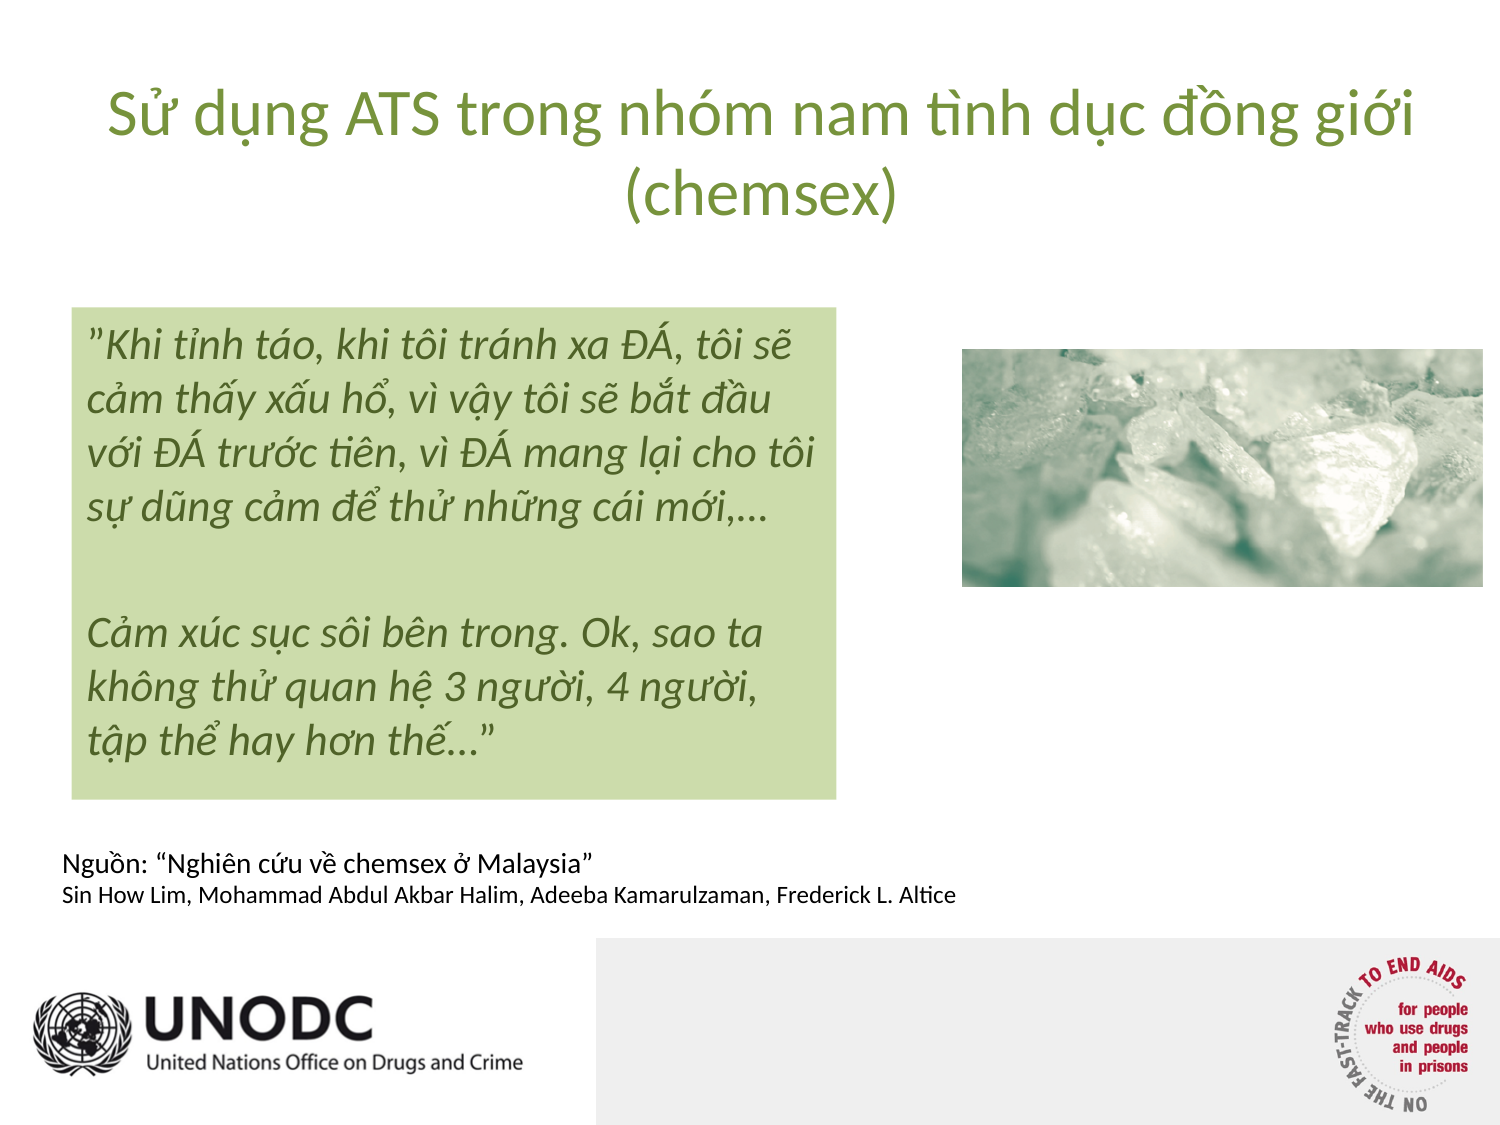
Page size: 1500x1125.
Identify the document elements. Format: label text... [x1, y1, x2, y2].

picture [962, 349, 1483, 588]
list ”Khi tỉnh táo, khi tôi tránh xa ĐÁ, tôi sẽ cảm thấy xấu hổ, vì vậy tôi sẽ bắt đầu với ĐÁ trước tiên, vì ĐÁ mang lại cho tôi sự dũng cảm để thử những cái mới,… Cảm xúc sục sôi bên trong. Ok, sao ta không thử quan hệ 3 người, 4 người, tập thể hay hơn thế…” [71, 307, 837, 800]
text_box Nguồn: “Nghiên cứu về chemsex ở Malaysia” Sin How Lim, Mohammad Abdul Akbar Halim, Adeeba Kamarulzaman, Frederick L. Altice [47, 836, 1028, 947]
picture [596, 938, 1500, 1125]
title Sử dụng ATS trong nhóm nam tình dục đồng giới (chemsex) [76, 54, 1447, 243]
picture [29, 988, 527, 1081]
